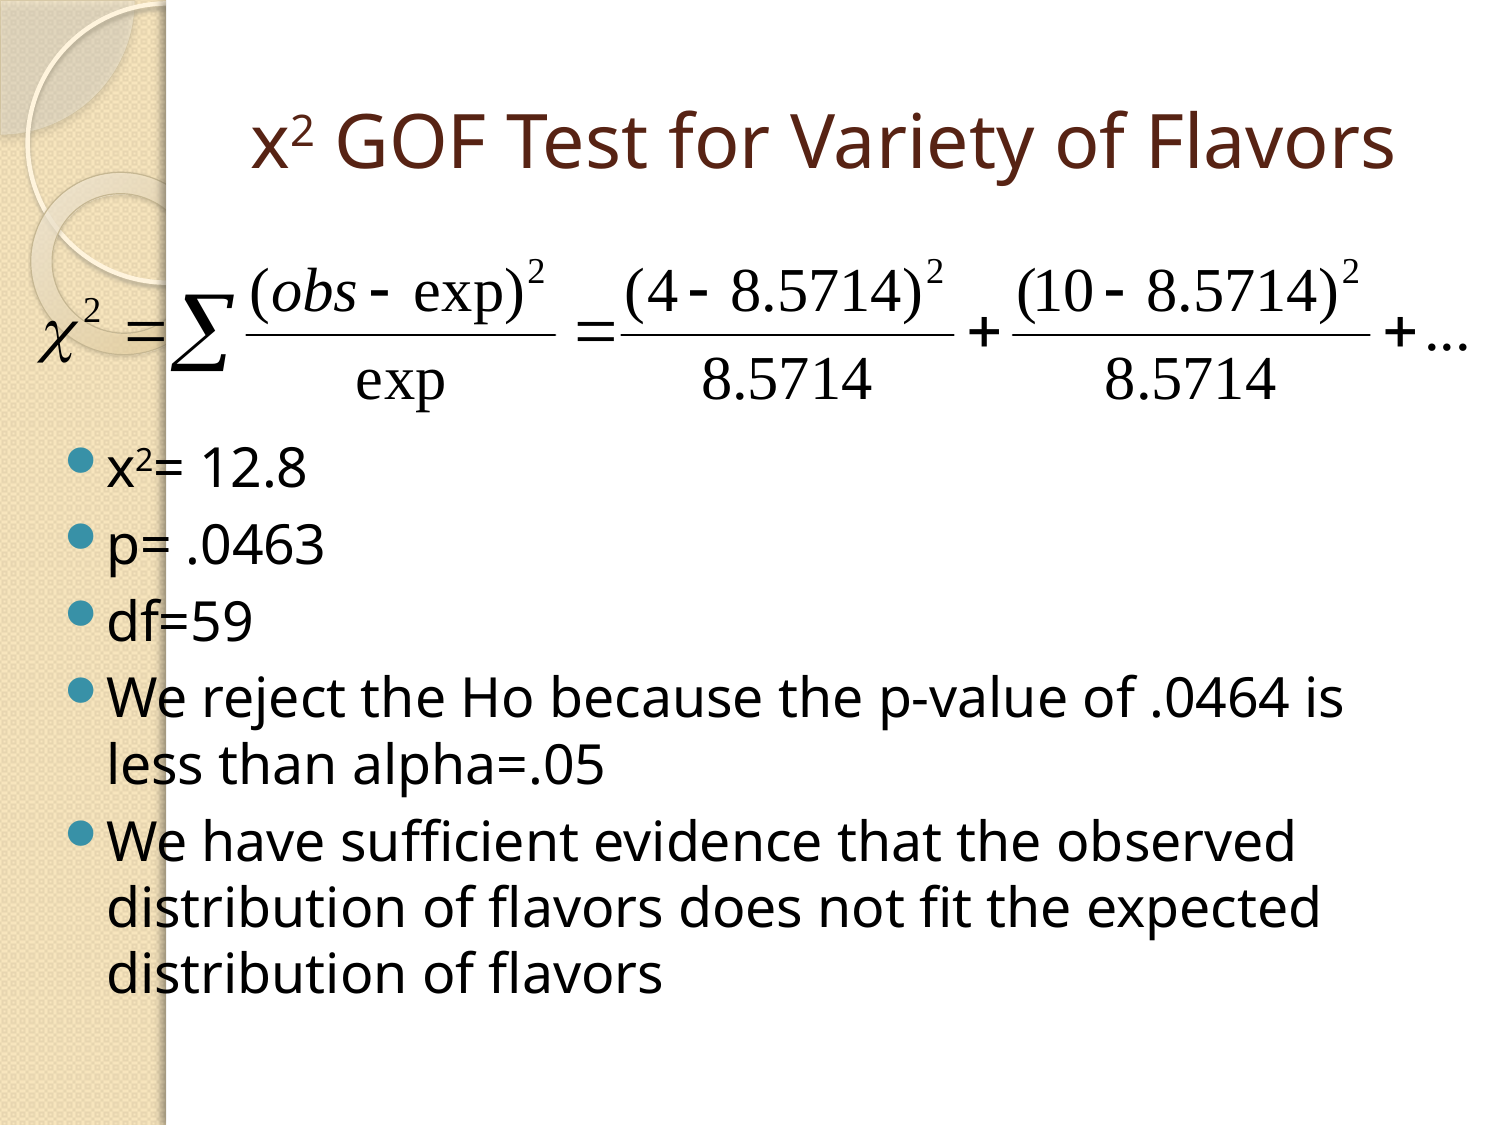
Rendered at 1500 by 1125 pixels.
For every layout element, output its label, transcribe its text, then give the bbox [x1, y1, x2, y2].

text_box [27, 240, 1477, 424]
list x2= 12.8 p= .0463 df=59 We reject the Ho because the p-value of .0464 is less than alpha=.05 We have sufficient evidence that the observed distribution of flavors does not fit the expected distribution of flavors [37, 435, 1413, 1013]
title x2 GOF Test for Variety of Flavors [235, 45, 1466, 233]
